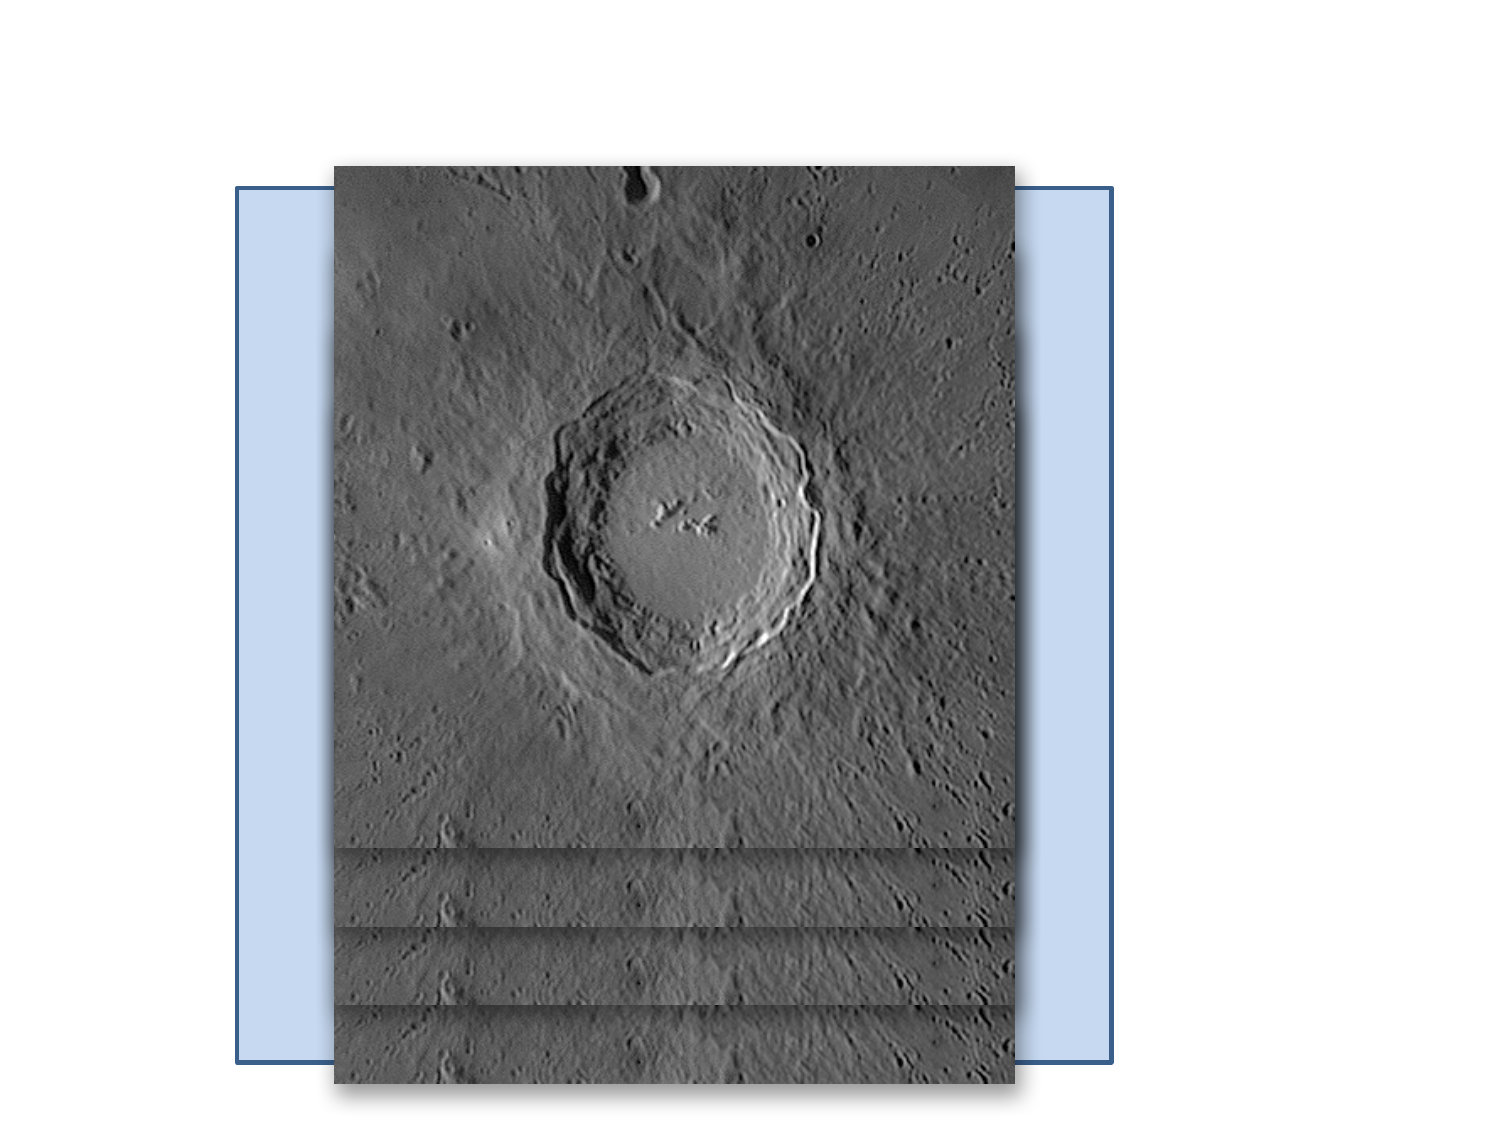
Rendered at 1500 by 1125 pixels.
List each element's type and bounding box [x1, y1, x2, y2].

text_box [235, 186, 322, 1065]
text_box [1036, 186, 1114, 1065]
text_box [333, 166, 1015, 1084]
